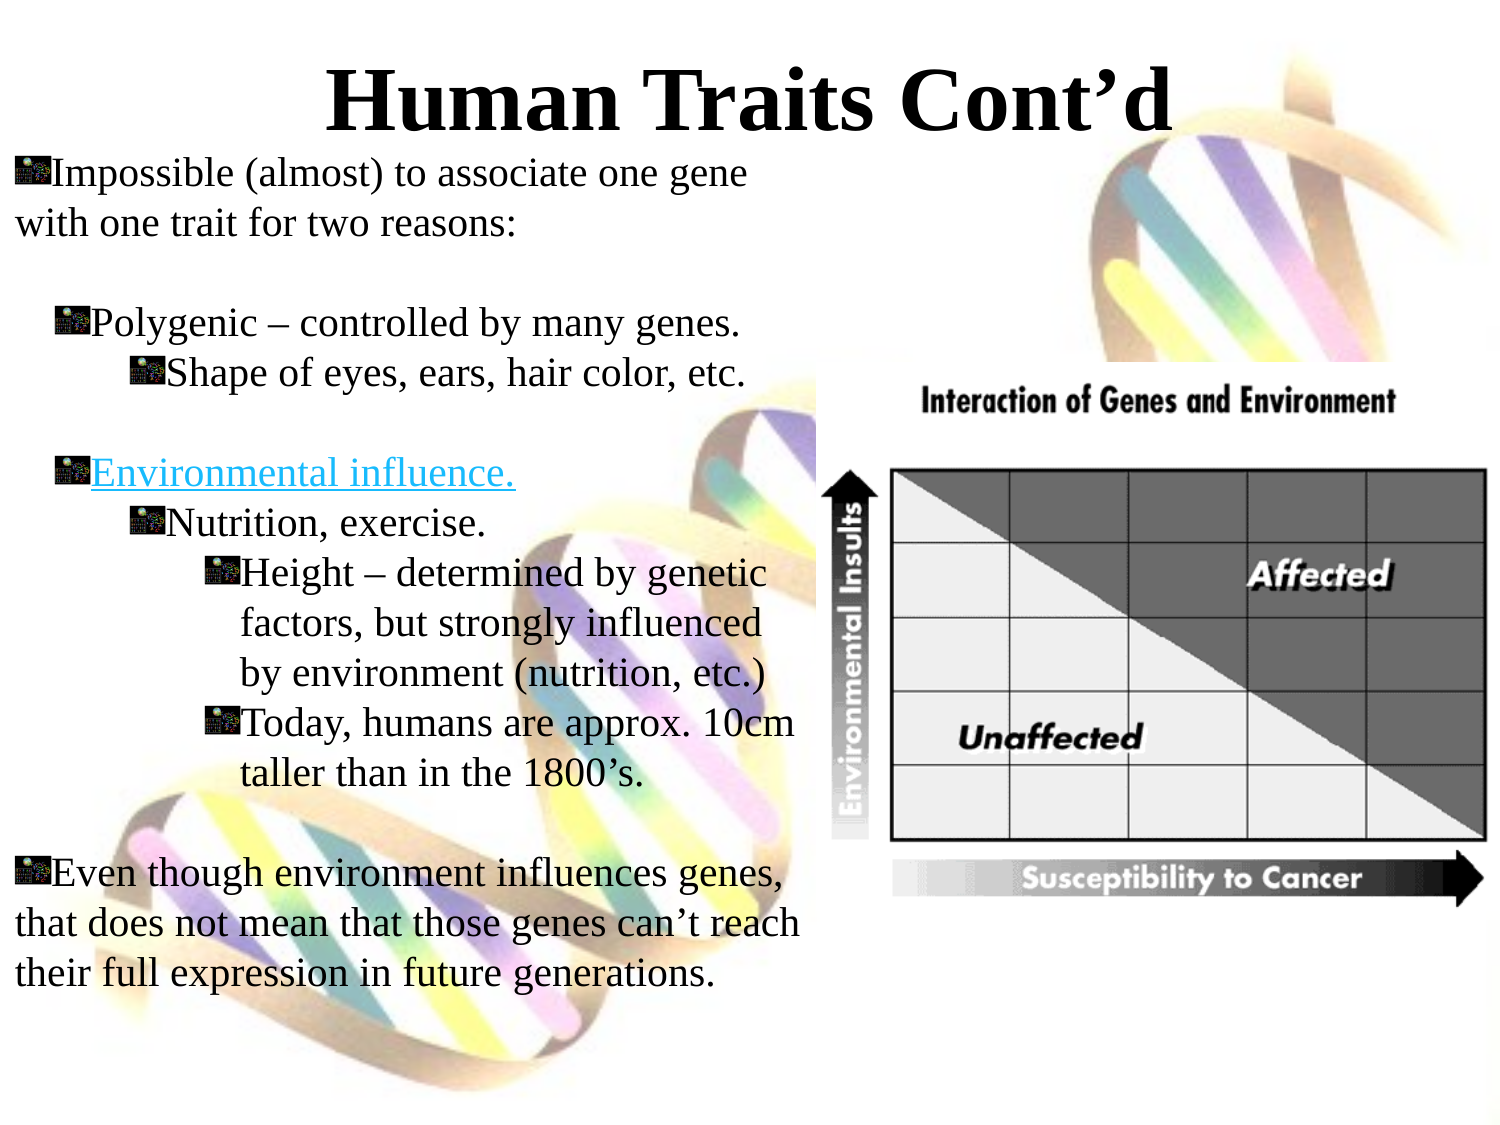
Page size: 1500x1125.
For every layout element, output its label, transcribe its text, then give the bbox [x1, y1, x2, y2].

picture [129, 355, 166, 385]
picture [54, 305, 91, 335]
picture [54, 455, 91, 485]
picture [14, 155, 52, 185]
picture [204, 555, 241, 585]
picture [14, 855, 52, 885]
title Human Traits Cont’d [75, 0, 1425, 188]
picture [204, 705, 241, 735]
text_box Impossible (almost) to associate one gene with one trait for two reasons: Polygenic – controlled by many genes. Shape of eyes, ears, hair color, etc. Environmental influence. Nutrition, exercise. Height – determined by genetic factors, but strongly influenced by environment (nutrition, etc.) Today, humans are approx. 10cm taller than in the 1800’s. Even though environment influences genes, that does not mean that those genes can’t reach their full expression in future generations. [0, 137, 825, 1048]
picture [129, 505, 166, 535]
picture [816, 362, 1500, 912]
